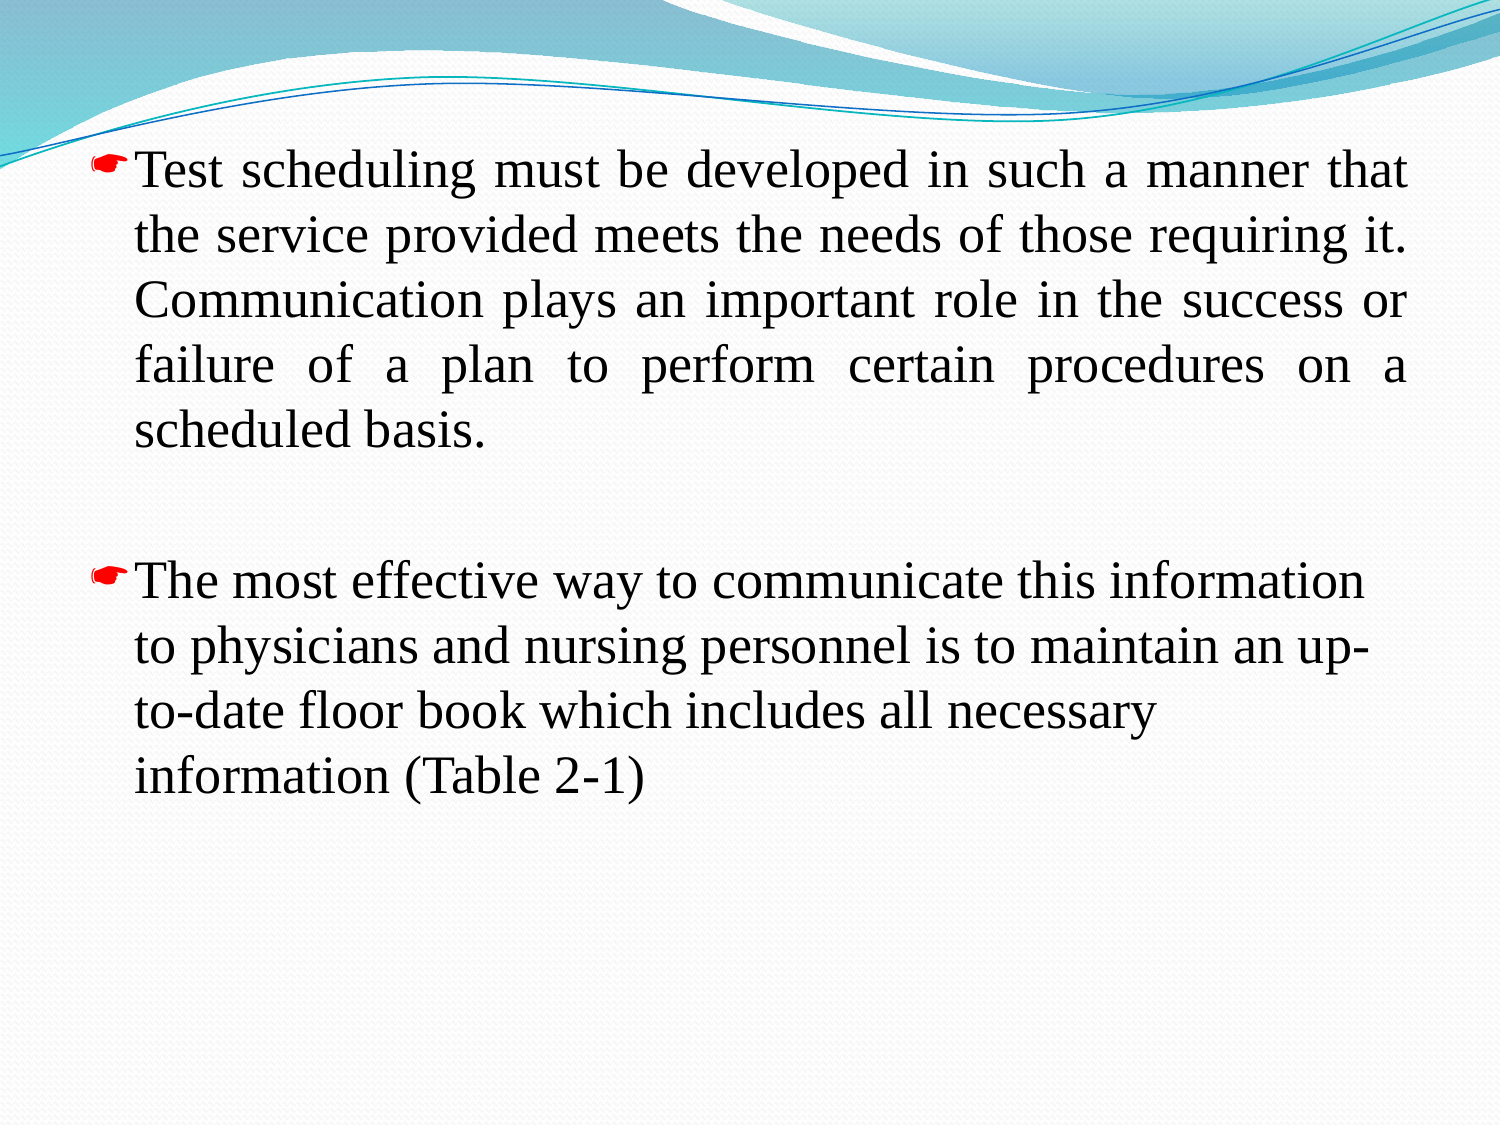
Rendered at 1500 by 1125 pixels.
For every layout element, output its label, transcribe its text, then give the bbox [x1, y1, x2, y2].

list Test scheduling must be developed in such a manner that the service provided meets the needs of those requiring it. Communication plays an important role in the success or failure of a plan to perform certain procedures on a scheduled basis. The most effective way to communicate this information to physicians and nursing personnel is to maintain an up-to-date floor book which includes all necessary information (Table 2-1) [74, 49, 1426, 1038]
